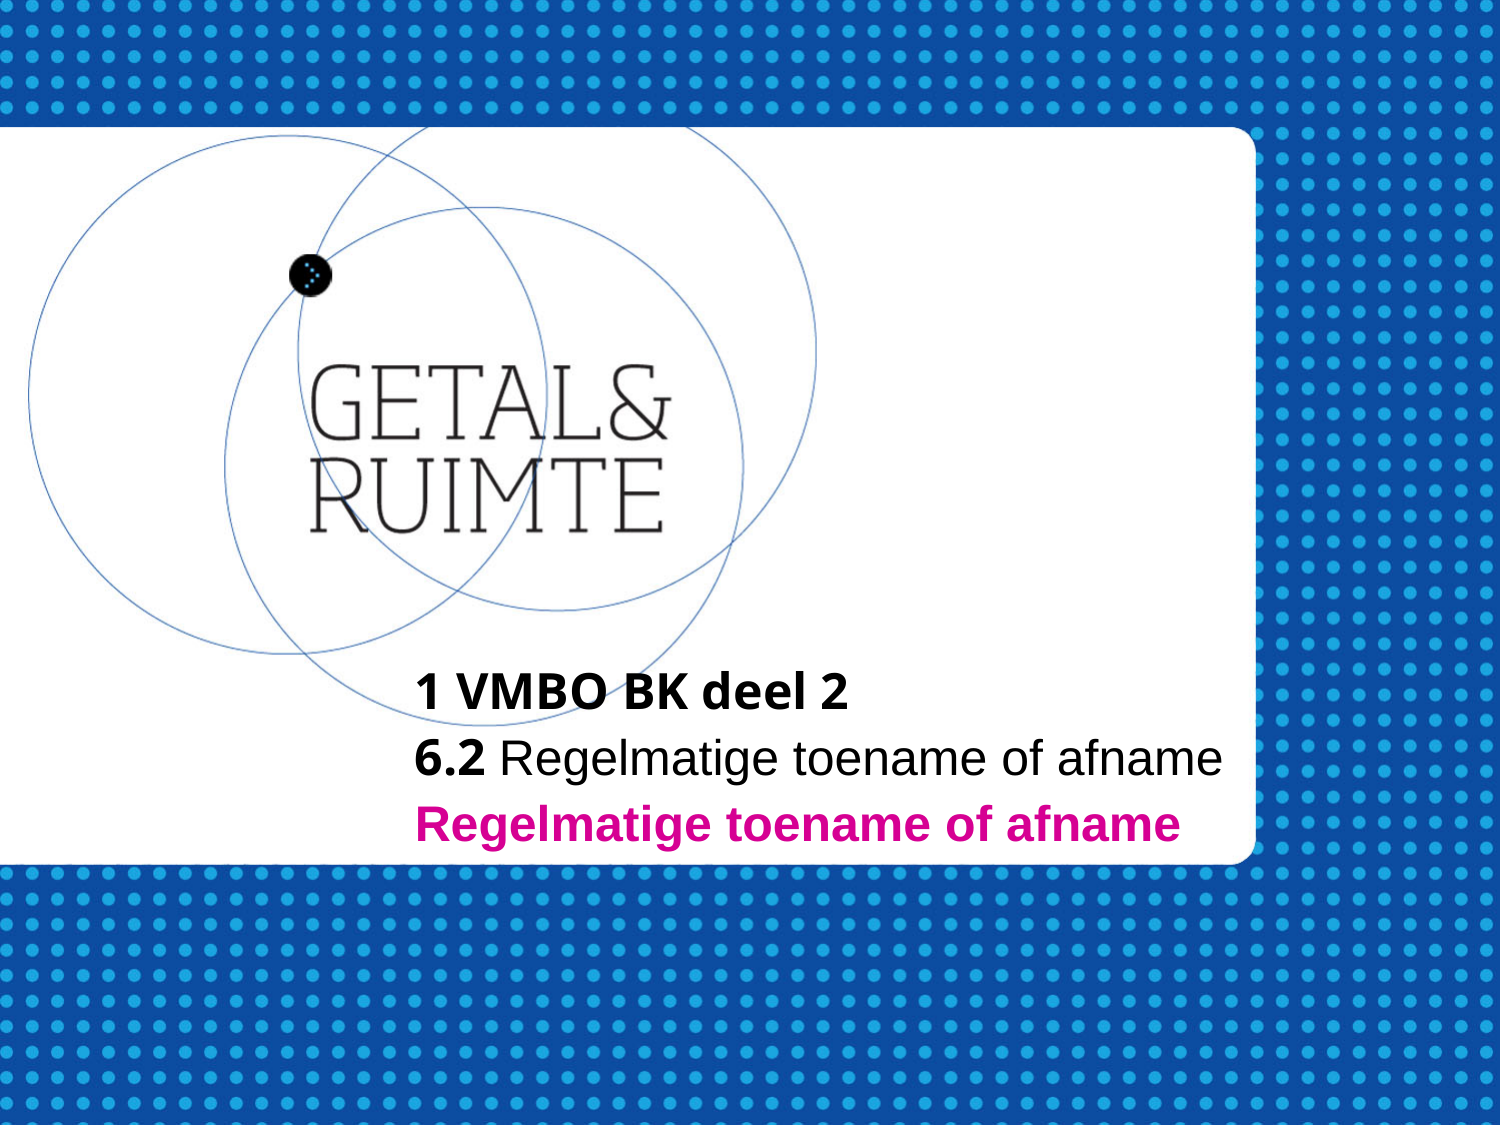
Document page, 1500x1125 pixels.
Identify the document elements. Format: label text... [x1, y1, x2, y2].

picture [0, 0, 1500, 1125]
text_box 1 VMBO BK deel 2 6.2 Regelmatige toename of afname Regelmatige toename of afname [399, 645, 979, 867]
